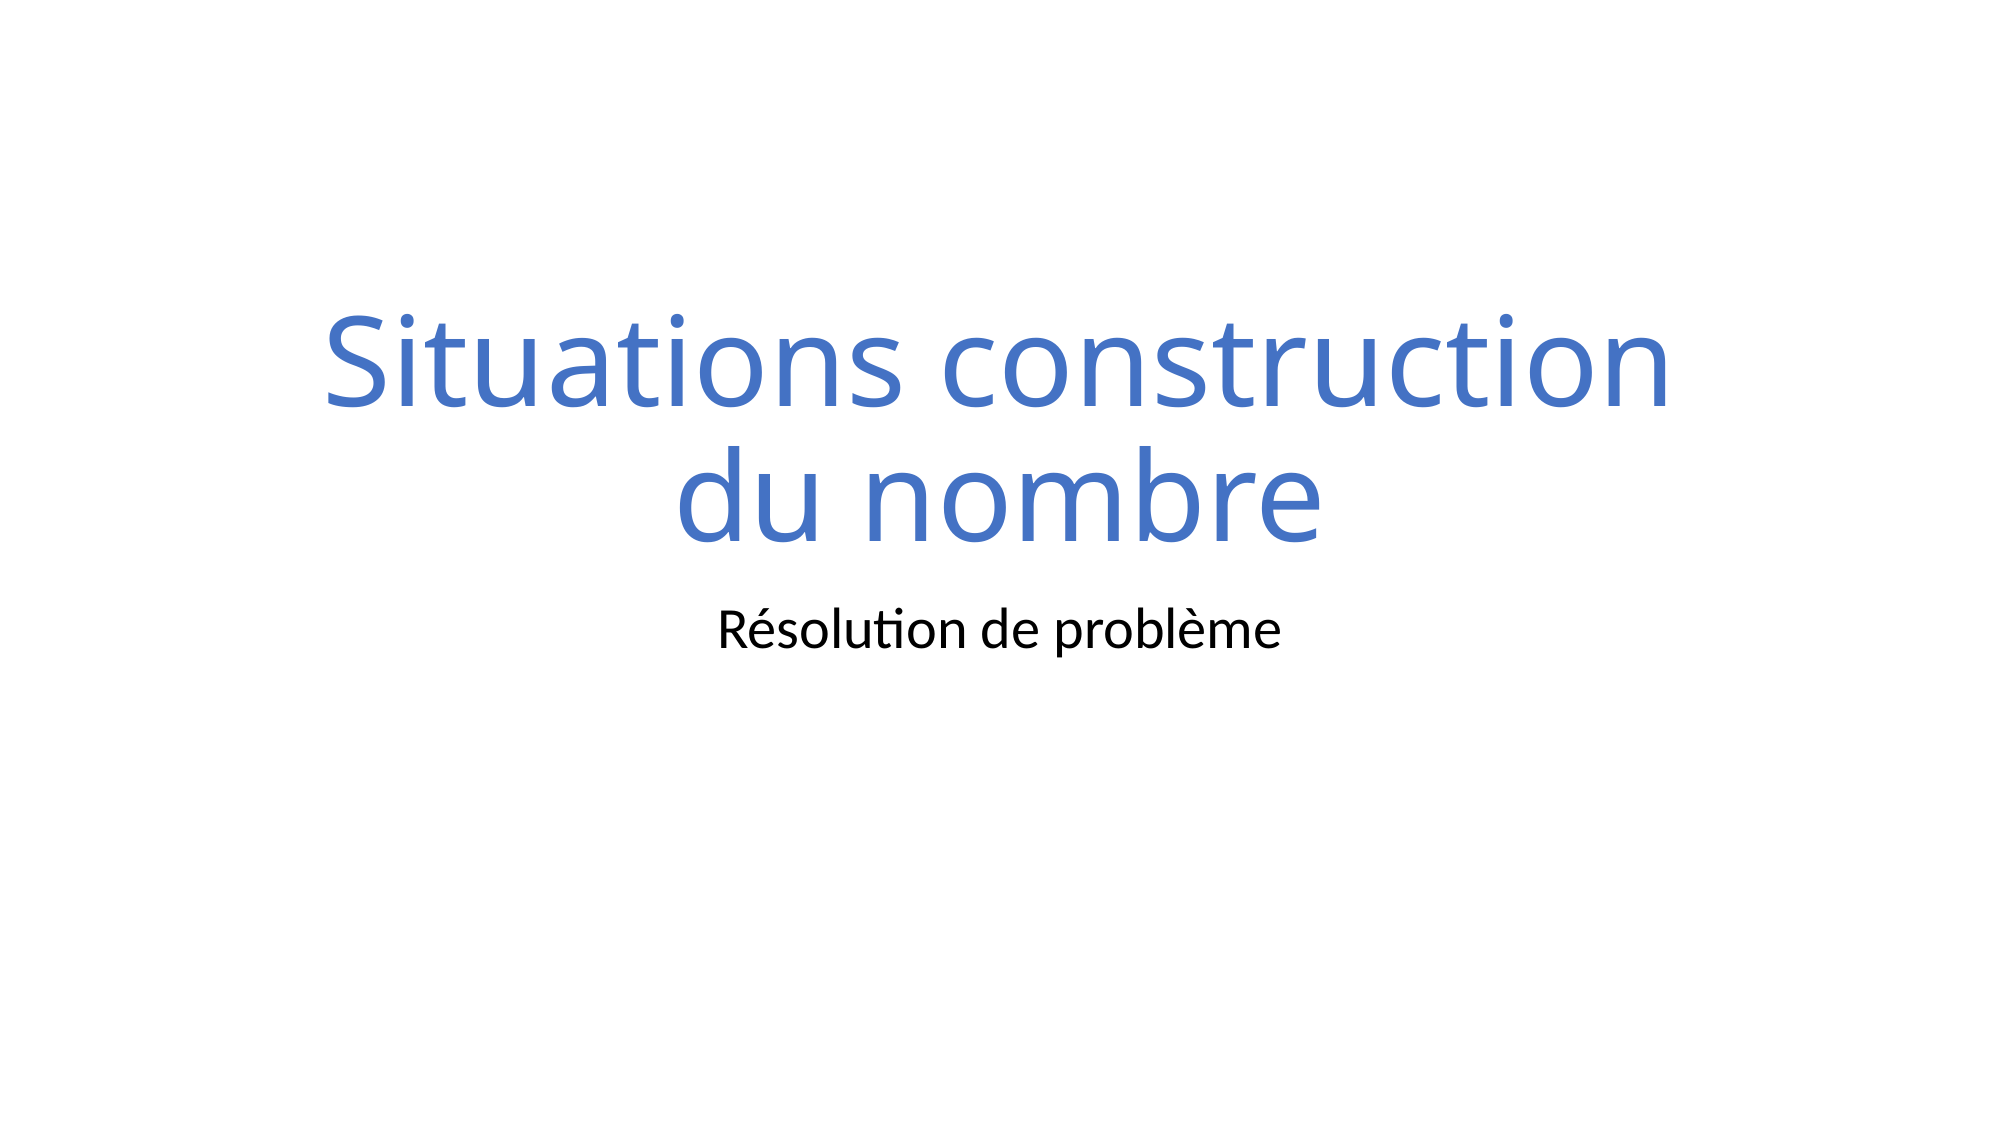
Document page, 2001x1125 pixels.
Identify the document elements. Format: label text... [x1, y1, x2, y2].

subtitle Résolution de problème [249, 590, 1750, 863]
title Situations construction du nombre [249, 184, 1750, 576]
